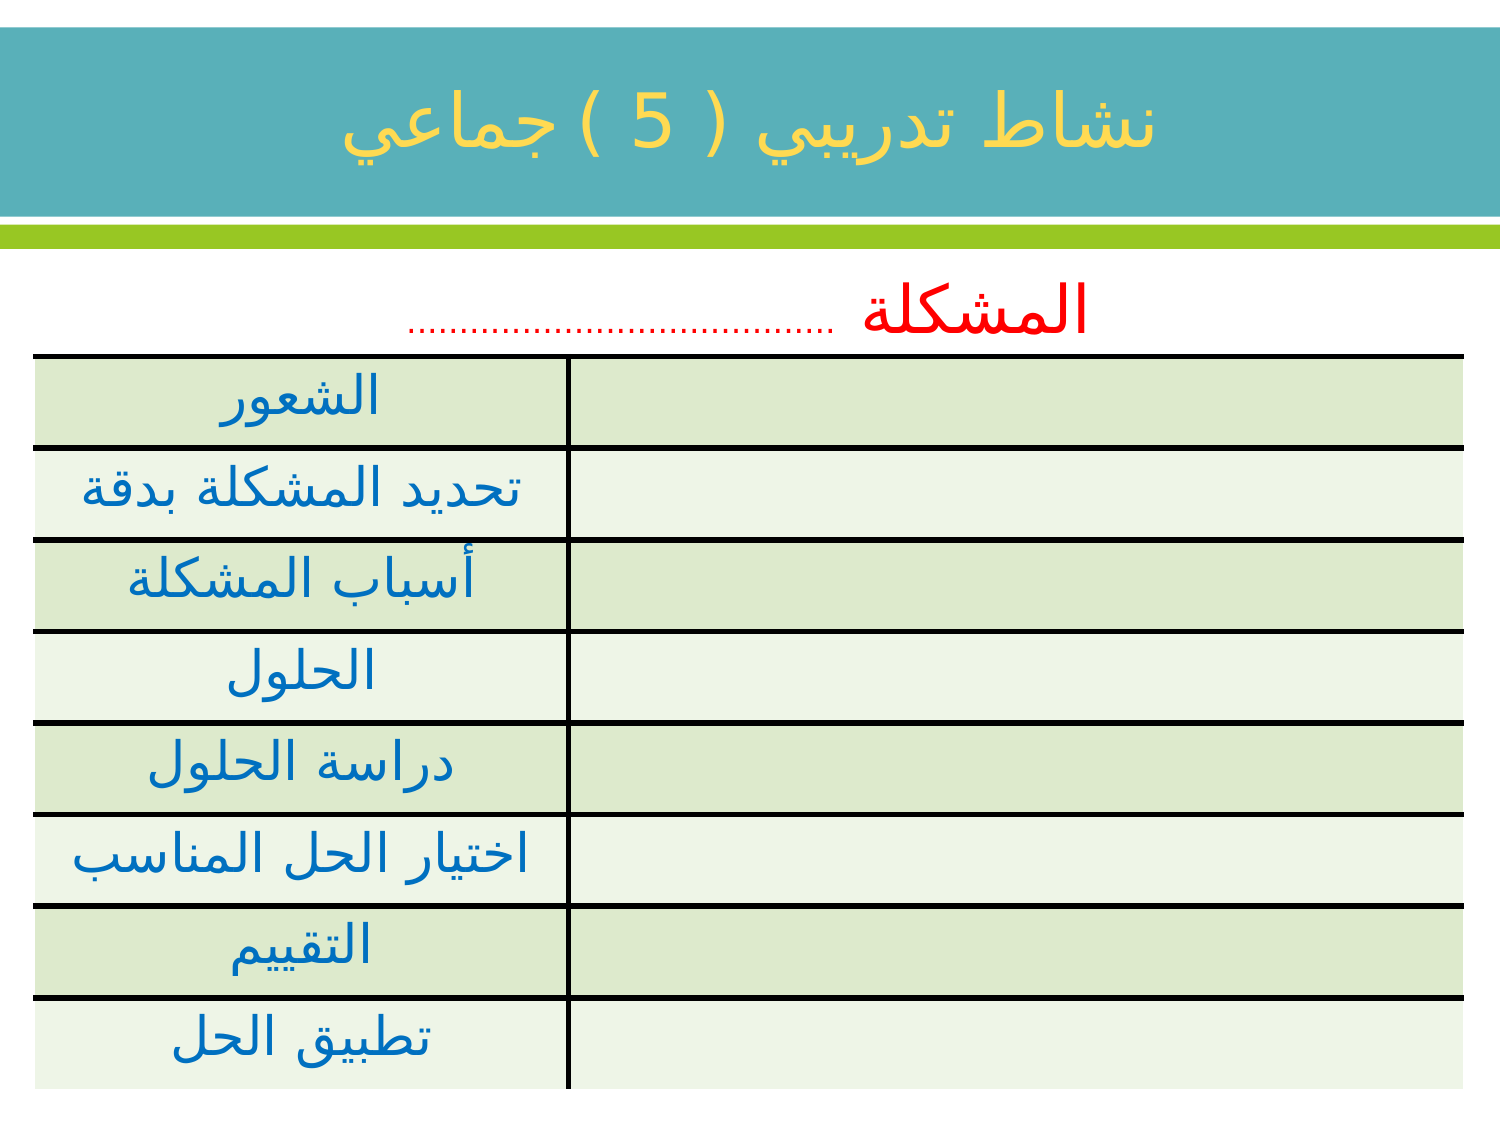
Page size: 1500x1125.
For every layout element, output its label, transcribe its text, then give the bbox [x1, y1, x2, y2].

table_cell اختيار الحل المناسب [35, 817, 566, 903]
table_cell [571, 359, 1463, 445]
table_cell [571, 1001, 1463, 1089]
table_cell دراسة الحلول [35, 726, 566, 812]
title نشاط تدريبي ( 5 ) جماعي [75, 29, 1425, 213]
table_cell أسباب المشكلة [35, 543, 566, 629]
table_cell [571, 909, 1463, 995]
table_cell الشعور [35, 359, 566, 445]
table_cell [571, 817, 1463, 903]
table_header المشكلة ......................................... [35, 265, 1463, 354]
table_cell [571, 634, 1463, 720]
table_cell [571, 726, 1463, 812]
table_cell تطبيق الحل [35, 1001, 566, 1089]
table_cell التقييم [35, 909, 566, 995]
table_cell [571, 451, 1463, 537]
table_cell الحلول [35, 634, 566, 720]
table_cell تحديد المشكلة بدقة [35, 451, 566, 537]
table_cell [571, 543, 1463, 629]
